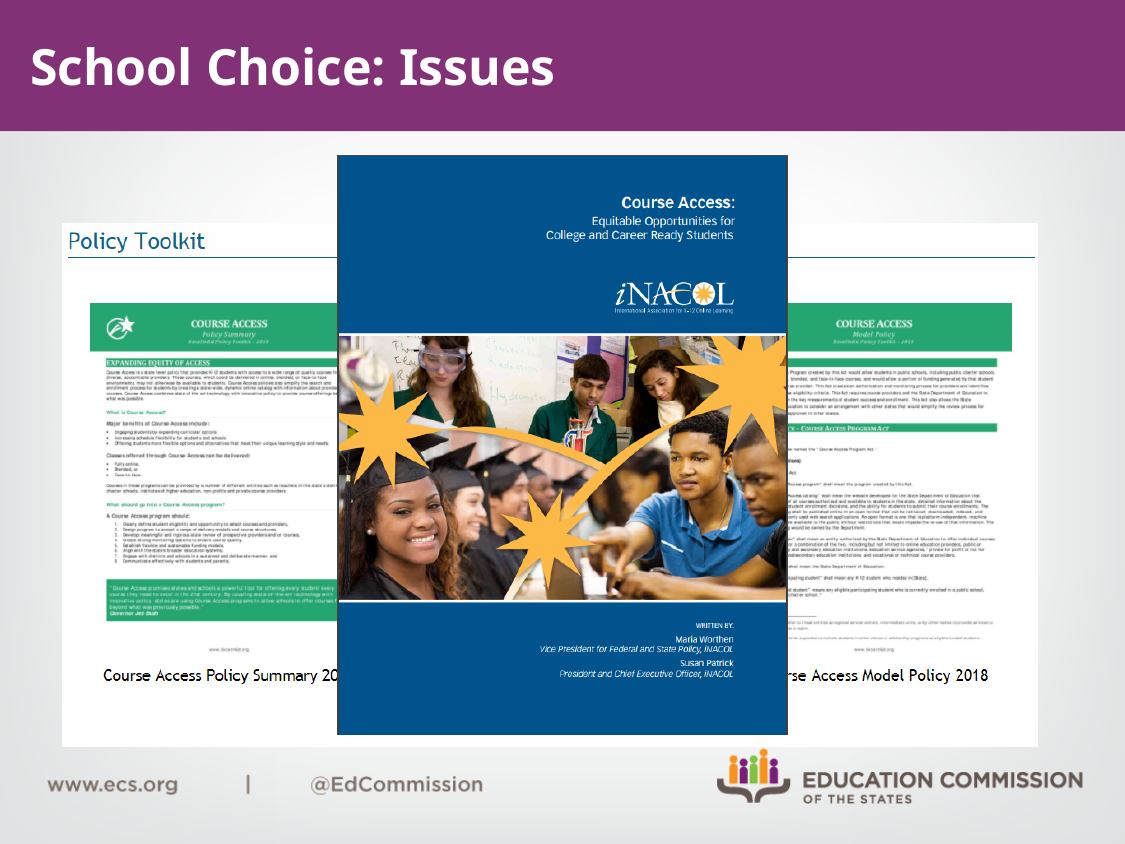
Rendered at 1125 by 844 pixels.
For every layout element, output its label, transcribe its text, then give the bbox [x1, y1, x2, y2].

picture [0, 132, 1125, 844]
title School Choice: Issues [0, 0, 1125, 132]
